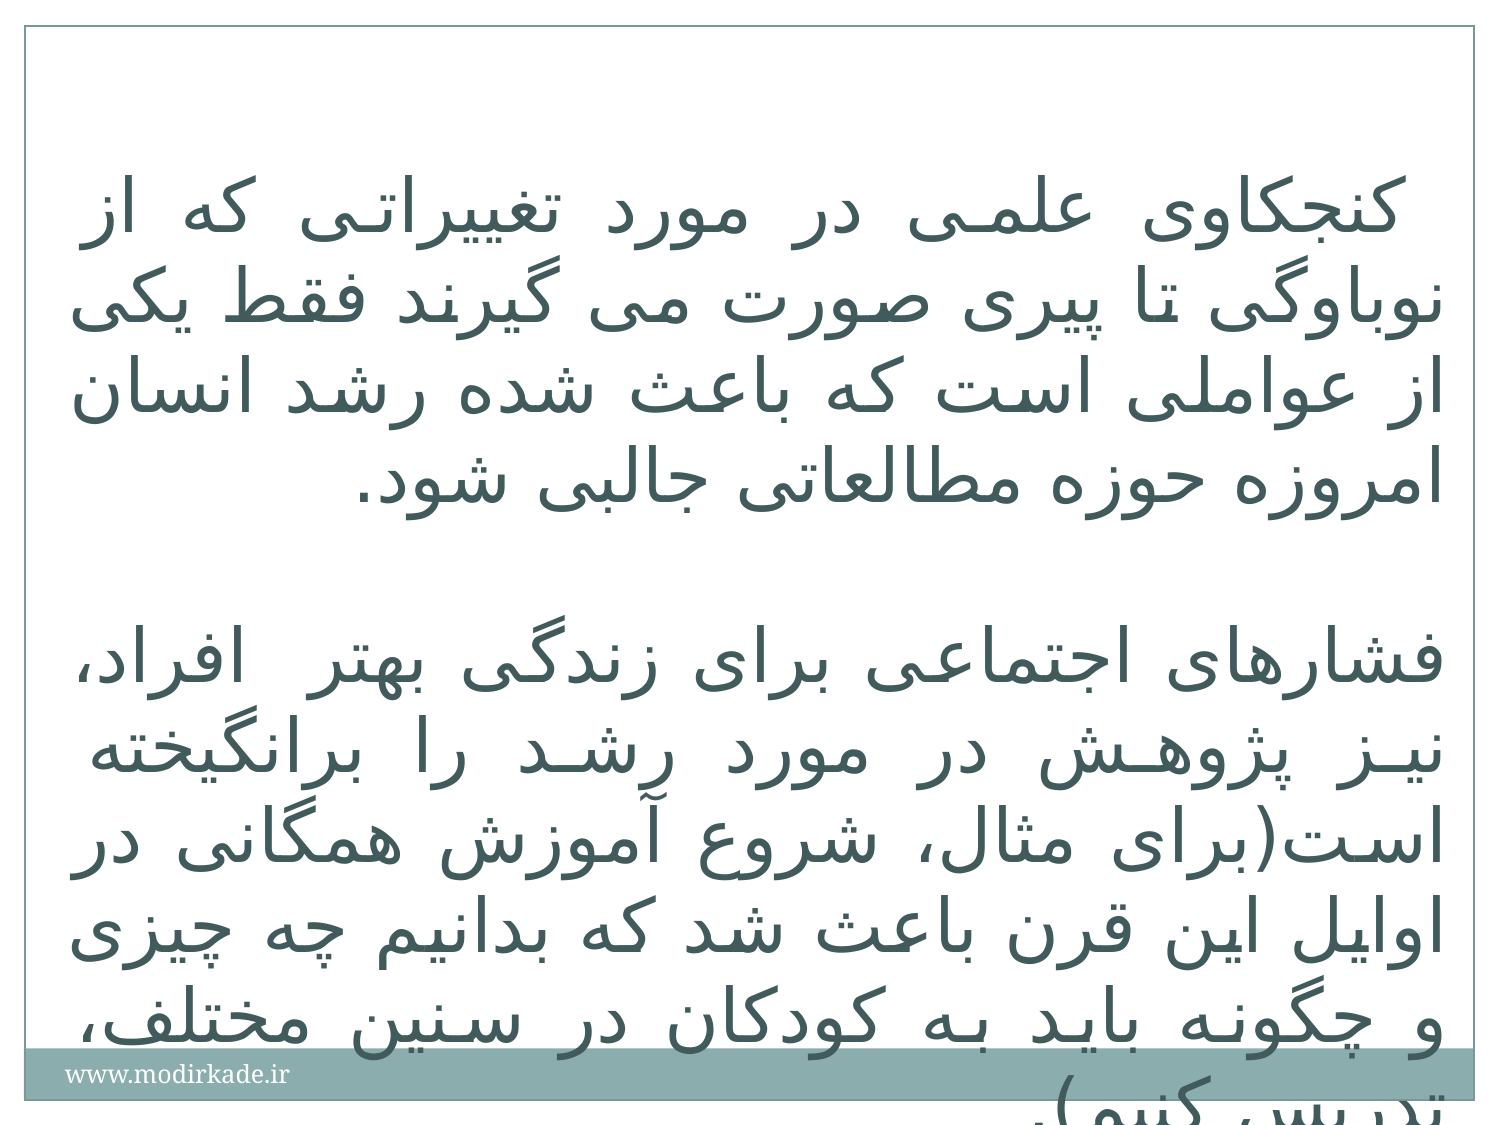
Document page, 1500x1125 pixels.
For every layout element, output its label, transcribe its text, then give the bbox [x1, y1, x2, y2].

text_box کنجکاوی علمی در مورد تغییراتی که از نوباوگی تا پیری صورت می گیرند فقط یکی از عواملی است که باعث شده رشد انسان امروزه حوزه مطالعاتی جالبی شود. فشارهای اجتماعی برای زندگی بهتر افراد، نیز پژوهش در مورد رشد را برانگیخته است(برای مثال، شروع آموزش همگانی در اوایل این قرن باعث شد که بدانیم چه چیزی و چگونه باید به کودکان در سنین مختلف، تدریس کنیم). [49, 149, 1463, 1125]
footer www.modirkade.ir [50, 1051, 638, 1112]
